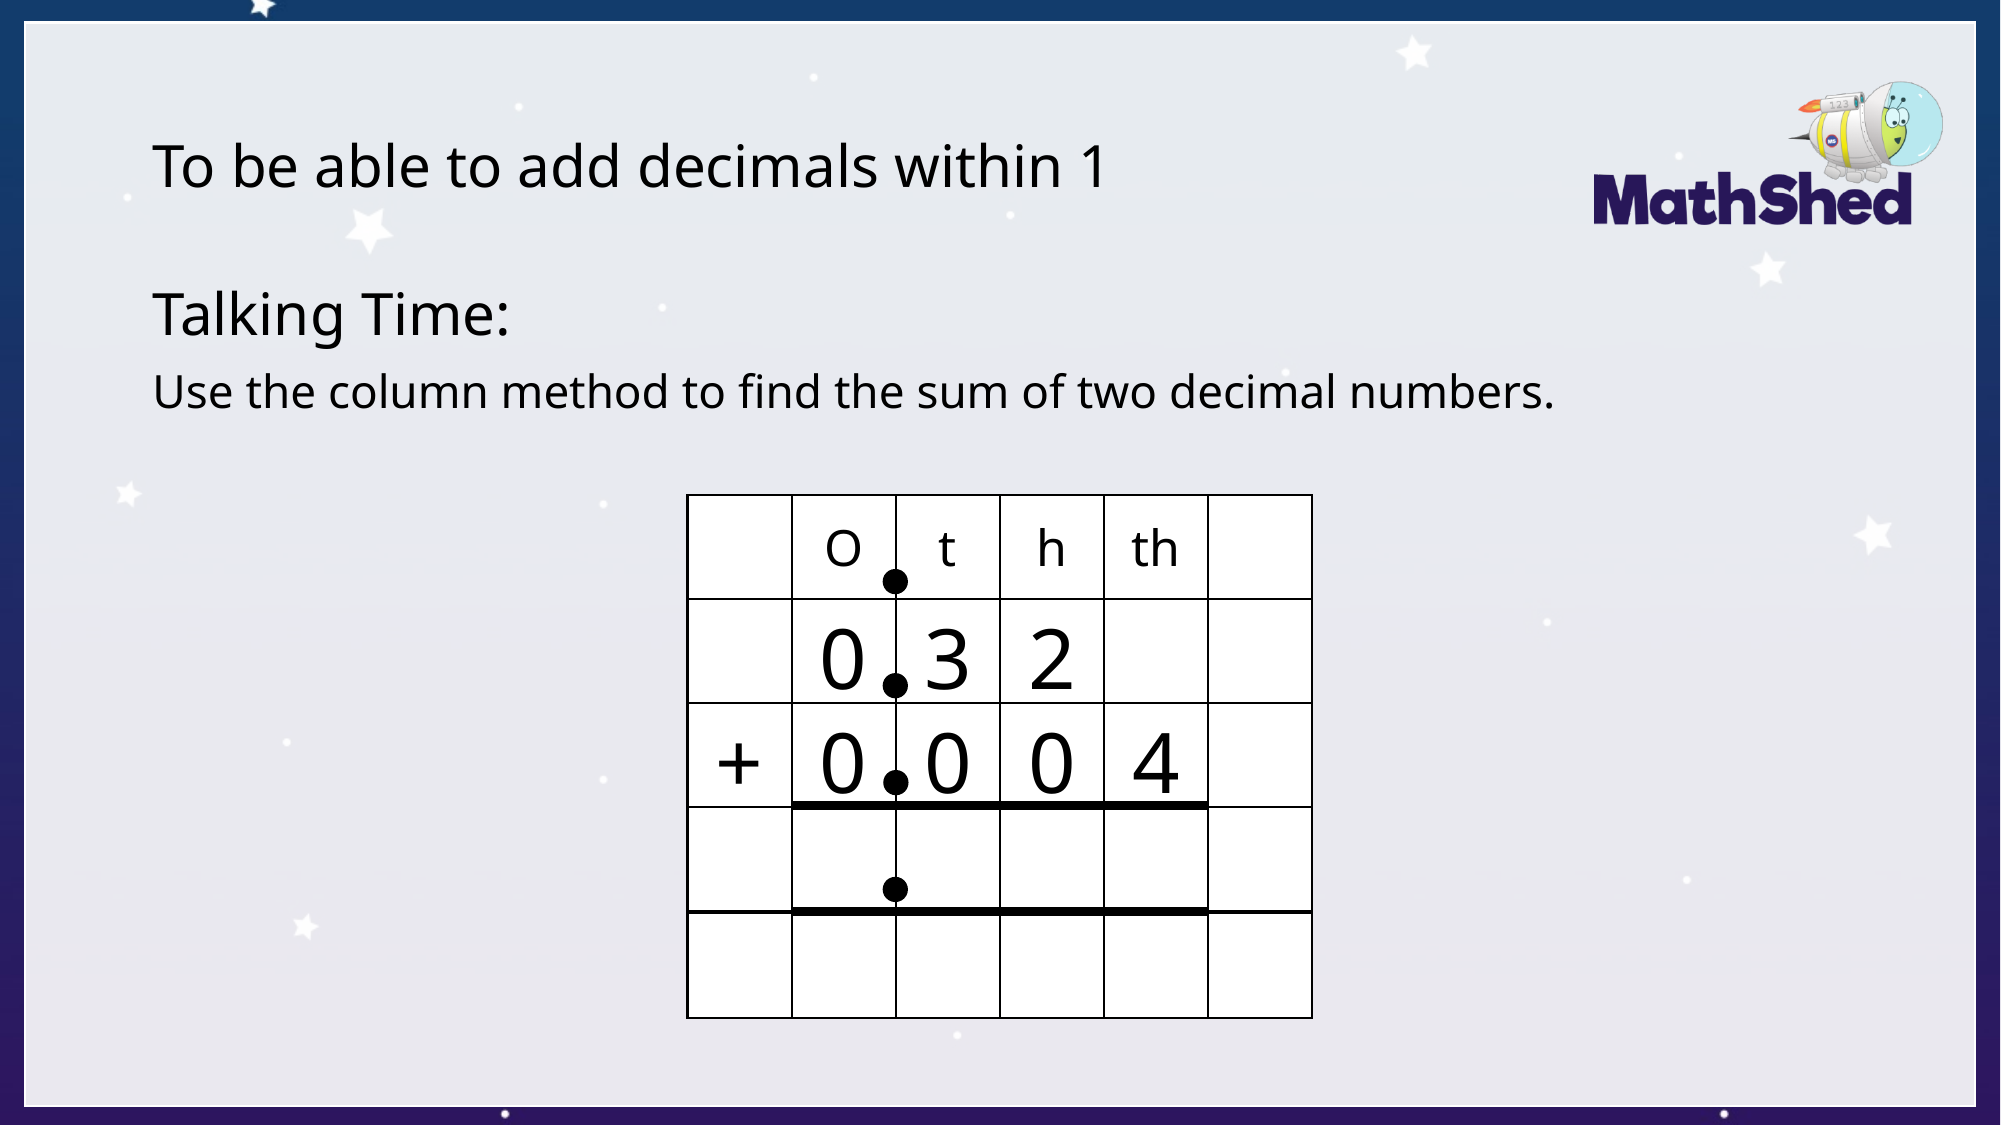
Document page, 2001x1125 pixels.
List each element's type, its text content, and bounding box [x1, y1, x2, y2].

text_box 0 [791, 598, 895, 702]
title To be able to add decimals within 1 [137, 59, 1578, 277]
text_box [686, 494, 791, 598]
text_box [999, 916, 1103, 1019]
text_box 4 [1103, 702, 1207, 801]
text_box [1207, 806, 1313, 912]
text_box 2 [999, 598, 1103, 702]
text_box h [999, 494, 1103, 598]
text_box th [1103, 494, 1207, 598]
text_box 0 [999, 702, 1103, 801]
text_box [1103, 810, 1207, 907]
text_box [895, 810, 999, 907]
text_box [791, 806, 895, 907]
text_box 3 [895, 598, 999, 702]
text_box [1207, 494, 1313, 598]
text_box [686, 598, 791, 702]
text_box [686, 806, 791, 912]
text_box [1207, 912, 1313, 1019]
text_box [686, 912, 791, 1019]
text_box t [895, 494, 999, 598]
text_box 0 [791, 702, 895, 801]
text_box [882, 568, 908, 595]
text_box [882, 673, 908, 699]
text_box [882, 876, 908, 903]
text_box [883, 769, 909, 796]
text_box [1103, 916, 1207, 1019]
text_box [895, 916, 999, 1019]
text_box [1207, 702, 1313, 806]
text_box [1207, 598, 1313, 702]
text_box + [686, 702, 791, 806]
text_box [791, 912, 895, 1019]
text_box [999, 810, 1103, 907]
picture [0, 0, 2001, 1125]
text_box O [791, 494, 895, 598]
text_box [1103, 598, 1207, 702]
text_box 0 [895, 702, 999, 801]
list Talking Time: Use the column method to find the sum of two decimal numbers. [137, 277, 1863, 992]
